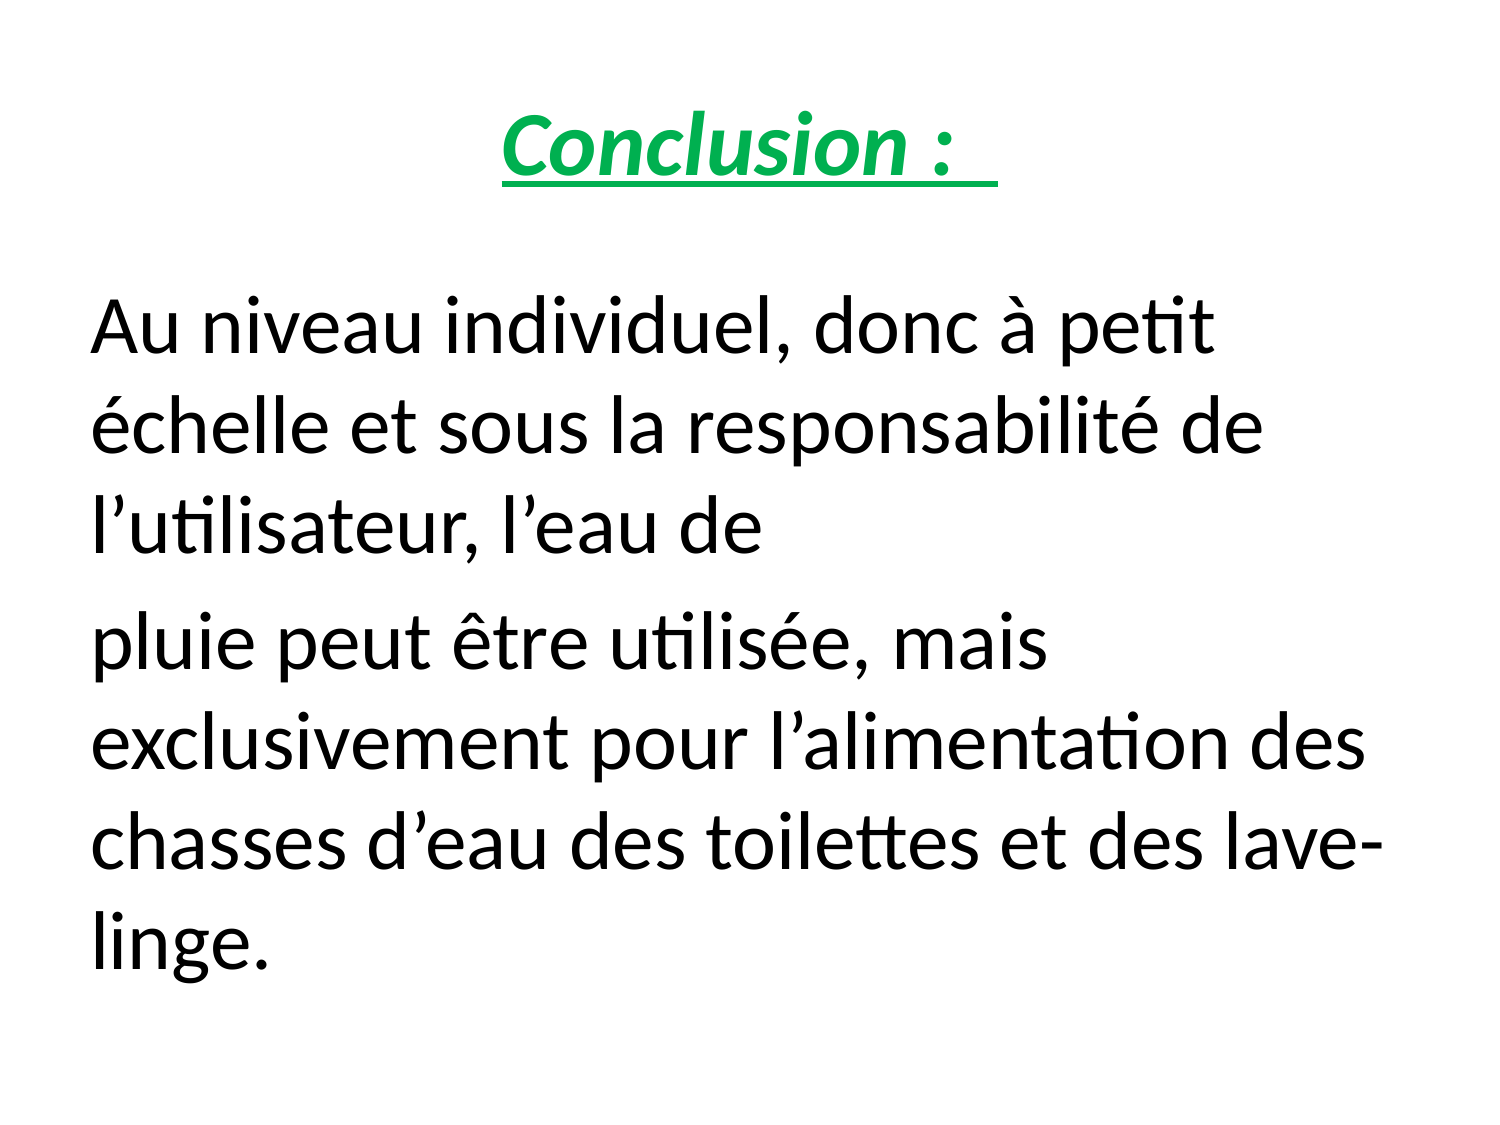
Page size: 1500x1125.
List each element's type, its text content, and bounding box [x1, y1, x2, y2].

list Au niveau individuel, donc à petit échelle et sous la responsabilité de l’utilisateur, l’eau de pluie peut être utilisée, mais exclusivement pour l’alimentation des chasses d’eau des toilettes et des lave-linge. [75, 262, 1425, 1005]
title Conclusion : [75, 45, 1425, 233]
